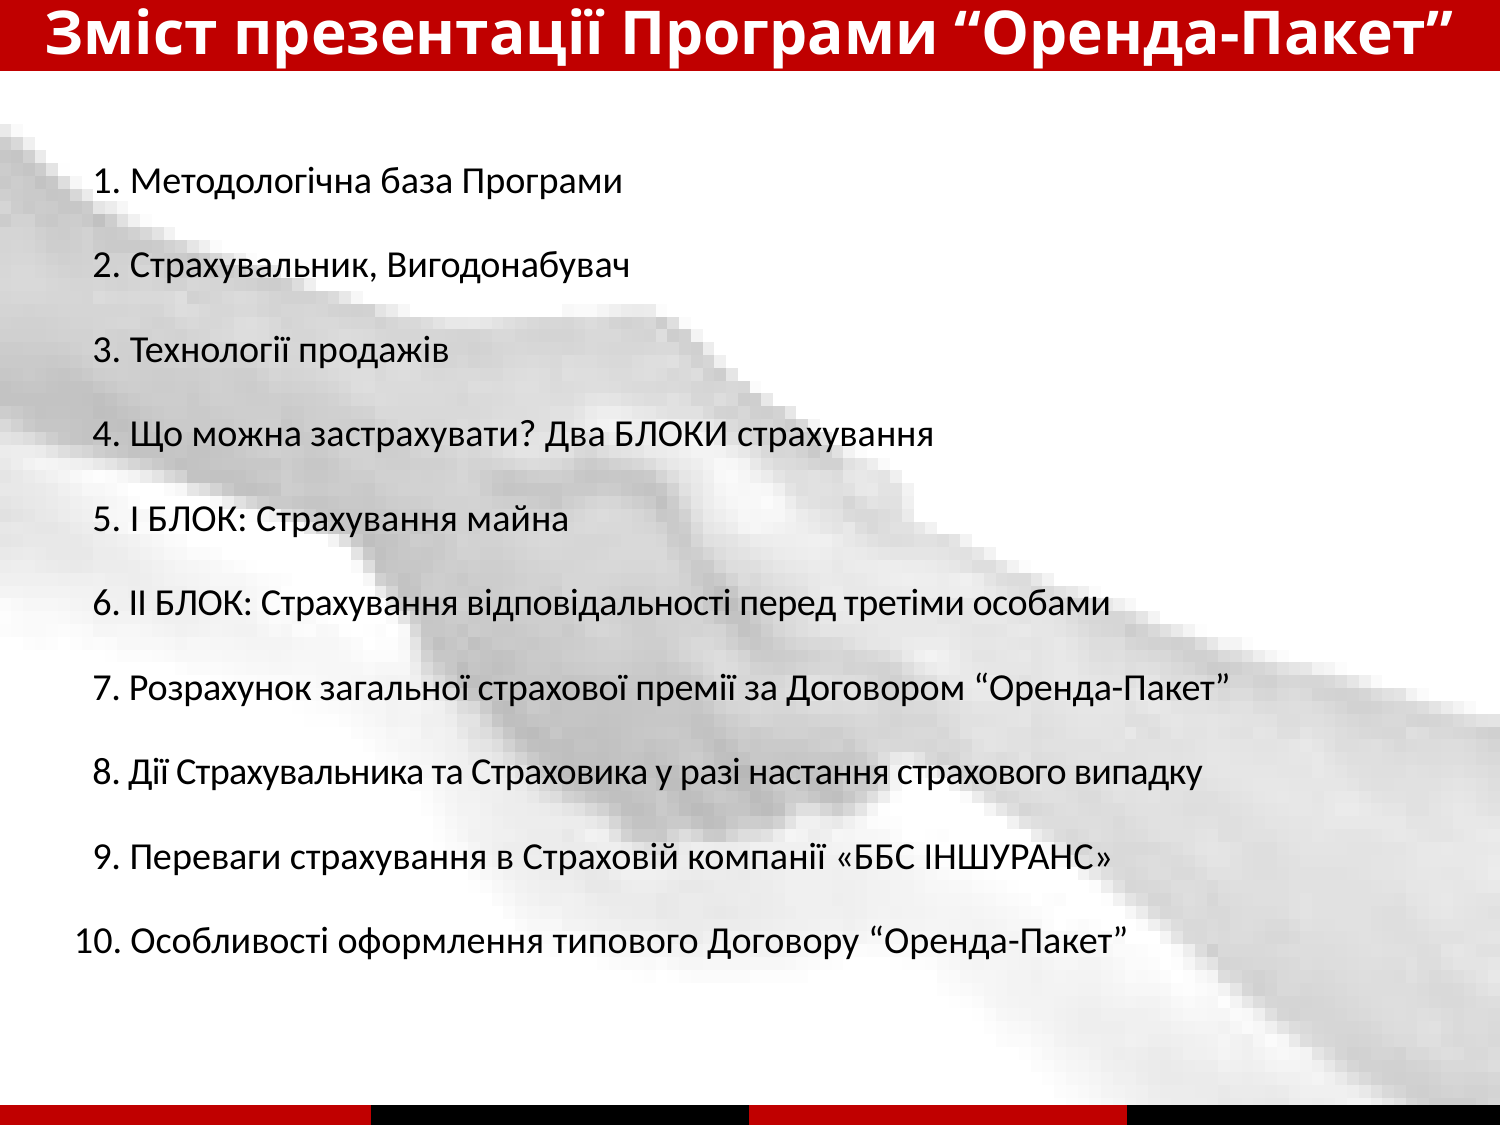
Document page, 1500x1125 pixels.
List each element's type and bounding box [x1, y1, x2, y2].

picture [0, 0, 1500, 1105]
text_box [0, 1105, 1500, 1124]
